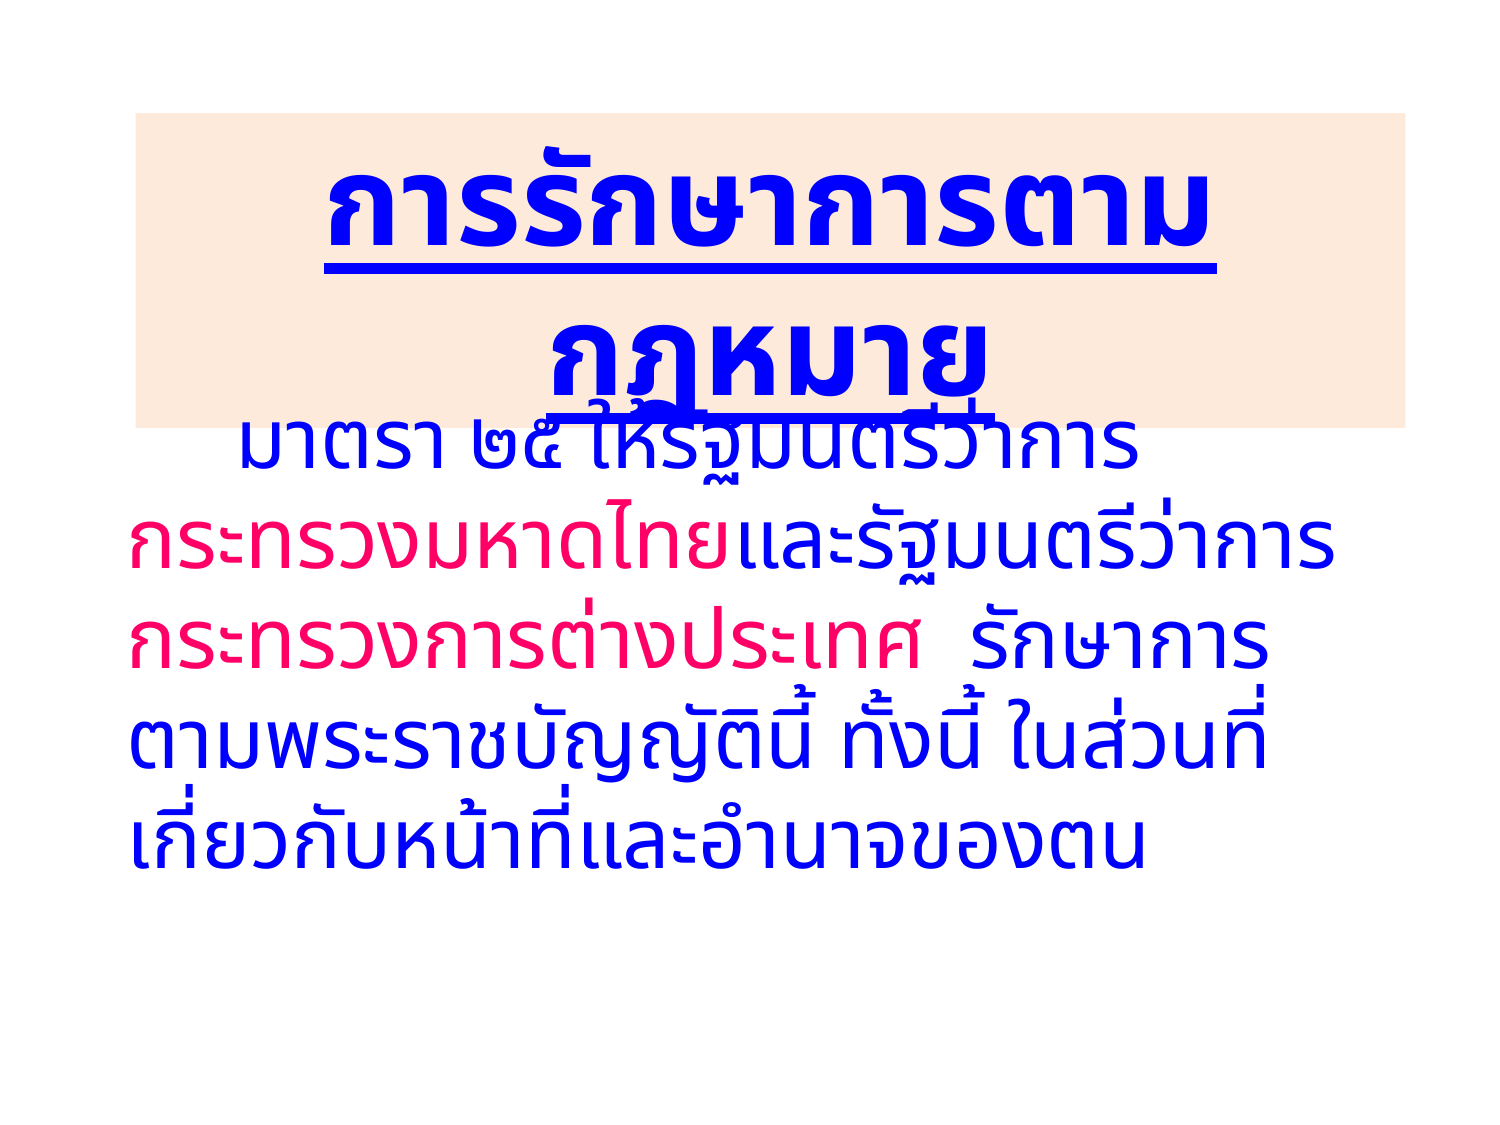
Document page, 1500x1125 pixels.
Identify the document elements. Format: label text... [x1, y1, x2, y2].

text_box มาตรา ๒๕ ให้รัฐมนตรีว่าการกระทรวงมหาดไทยและรัฐมนตรีว่าการกระทรวงการต่างประเทศ รักษาการตามพระราชบัญญัตินี้ ทั้งนี้ ในส่วนที่เกี่ยวกับหน้าที่และอำนาจของตน [112, 378, 1400, 893]
text_box การรักษาการตามกฎหมาย [135, 113, 1406, 428]
